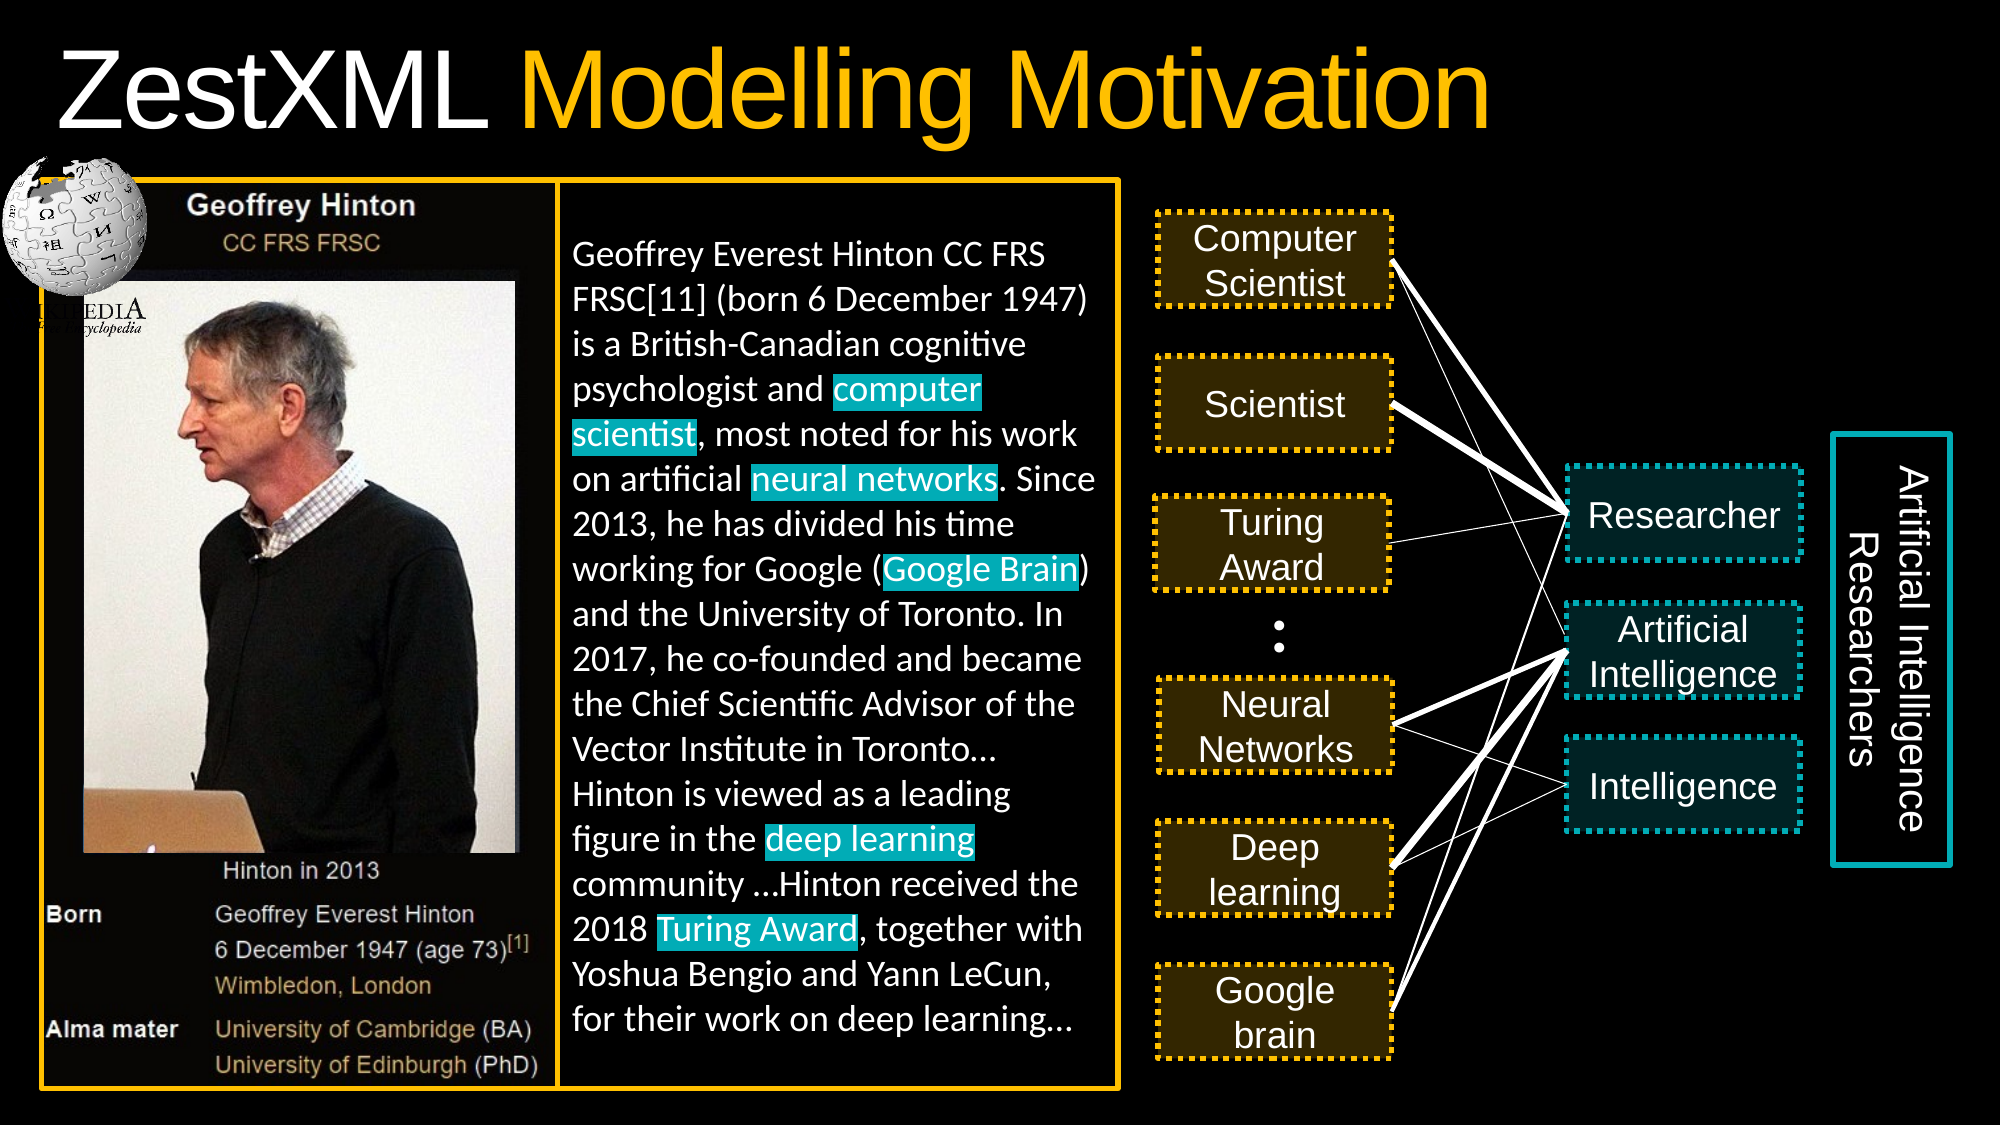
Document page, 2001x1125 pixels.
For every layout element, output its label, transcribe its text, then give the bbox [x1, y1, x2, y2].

text_box Turing Award [1154, 495, 1389, 591]
text_box Deep learning [1157, 820, 1391, 916]
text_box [1391, 259, 1565, 635]
text_box Intelligence [1568, 737, 1801, 832]
title ZestXML Modelling Motivation [41, 5, 1945, 183]
text_box Artificial Intelligence [1568, 602, 1801, 698]
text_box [1391, 512, 1568, 1012]
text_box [1391, 649, 1567, 1012]
text_box Geoffrey Everest Hinton CC FRS FRSC[11] (born 6 December 1947) is a British-Canadian cognitive psychologist and computer scientist, most noted for his work on artificial neural networks. Since 2013, he has divided his time working for Google (Google Brain) and the University of Toronto. In 2017, he co-founded and became the Chief Scientific Advisor of the Vector Institute in Toronto… Hinton is viewed as a leading figure in the deep learning community …Hinton received the 2018 Turing Award, together with Yoshua Bengio and Yann LeCun, for their work on deep learning… [558, 180, 1119, 1089]
text_box Google brain [1157, 964, 1392, 1059]
text_box Scientist [1157, 355, 1391, 450]
text_box Neural Networks [1158, 677, 1391, 772]
text_box Computer Scientist [1157, 212, 1392, 307]
text_box Artificial Intelligence Researchers [1832, 434, 1951, 866]
text_box : [1255, 578, 1304, 674]
picture [0, 154, 558, 1089]
text_box Researcher [1568, 465, 1802, 561]
